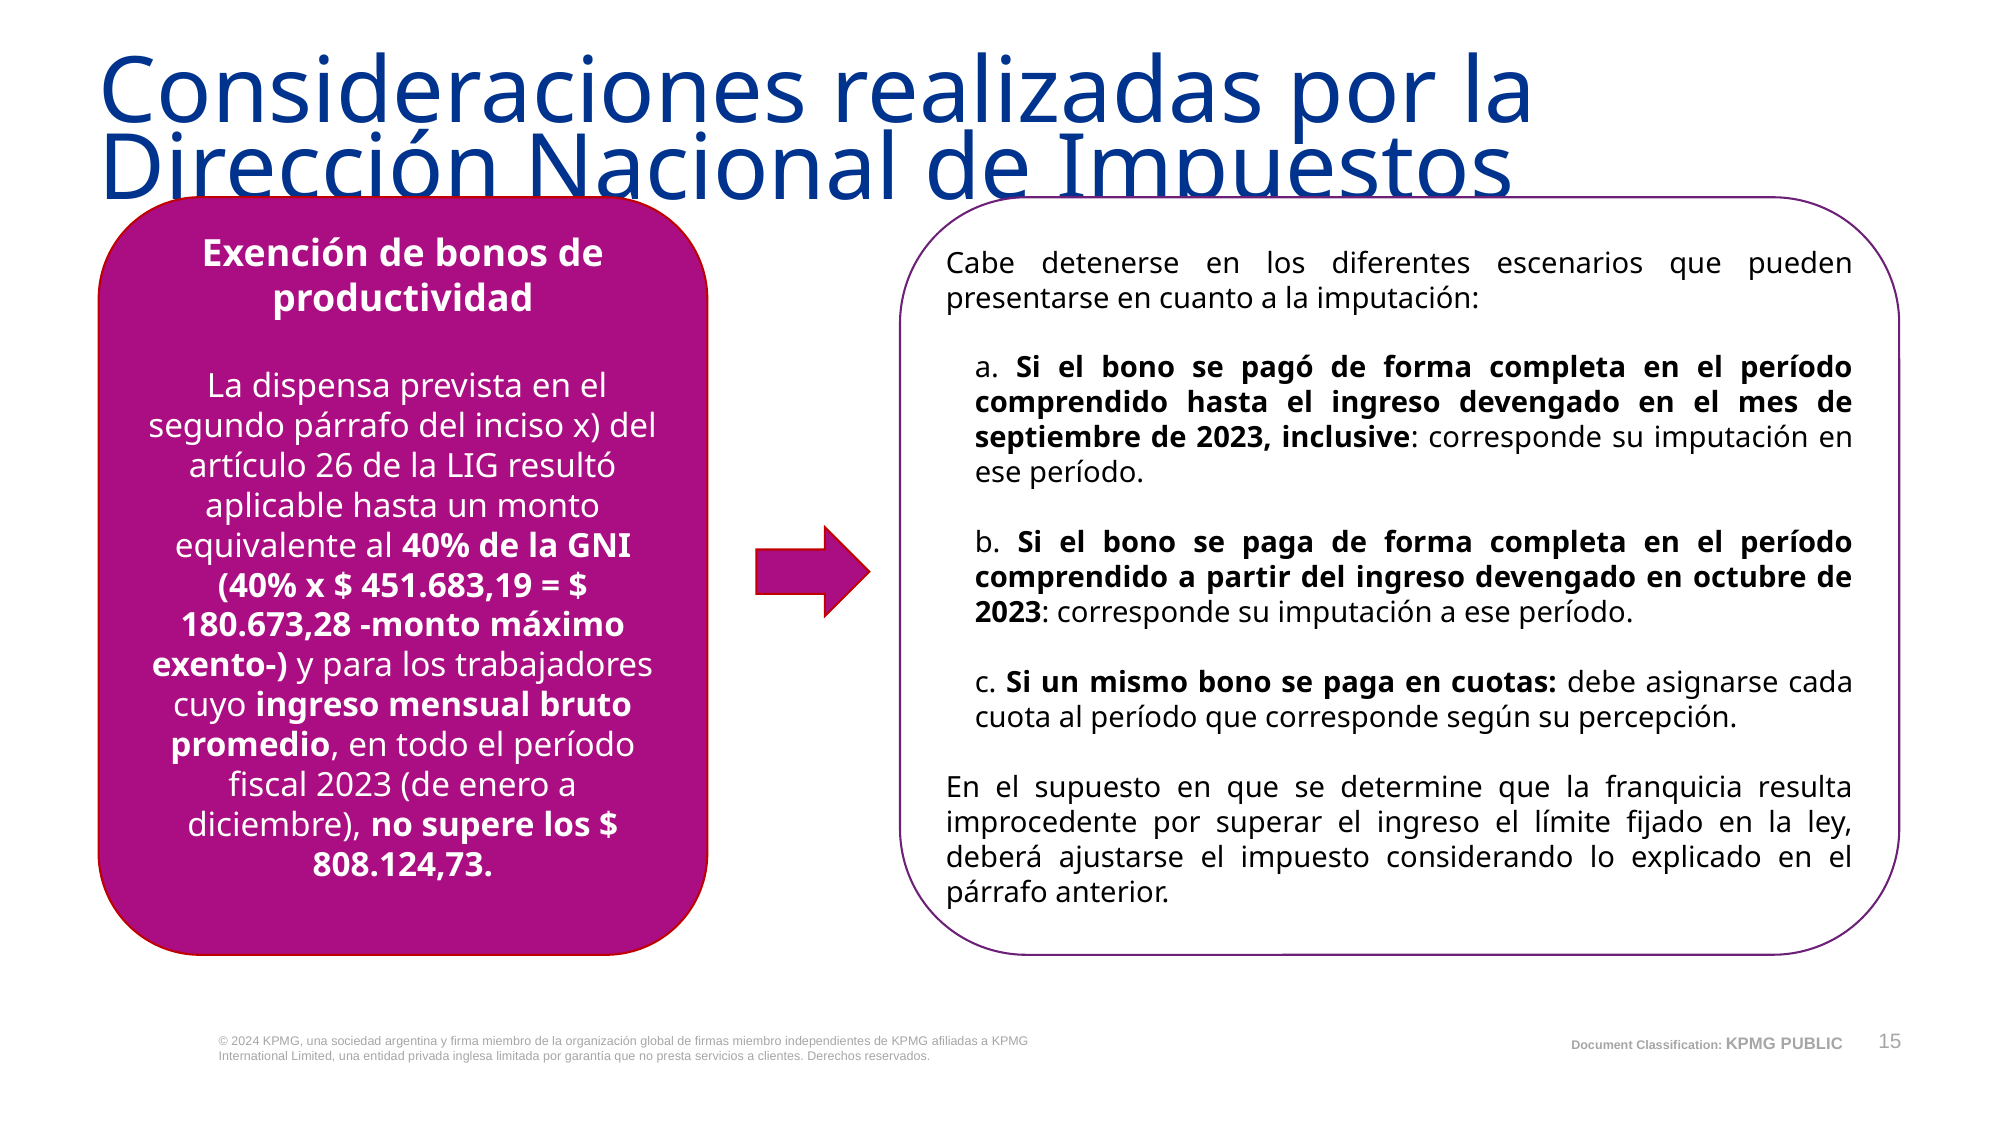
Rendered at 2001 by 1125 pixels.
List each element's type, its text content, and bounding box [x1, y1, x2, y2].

text_box Cabe detenerse en los diferentes escenarios que pueden presentarse en cuanto a la imputación: a. Si el bono se pagó de forma completa en el período comprendido hasta el ingreso devengado en el mes de septiembre de 2023, inclusive: corresponde su imputación en ese período. b. Si el bono se paga de forma completa en el período comprendido a partir del ingreso devengado en octubre de 2023: corresponde su imputación a ese período. c. Si un mismo bono se paga en cuotas: debe asignarse cada cuota al período que corresponde según su percepción. En el supuesto en que se determine que la franquicia resulta improcedente por superar el ingreso el límite fijado en la ley, deberá ajustarse el impuesto considerando lo explicado en el párrafo anterior. [898, 196, 1901, 956]
text_box Exención de bonos de productividad La dispensa prevista en el segundo párrafo del inciso x) del artículo 26 de la LIG resultó aplicable hasta un monto equivalente al 40% de la GNI (40% x $ 451.683,19 = $ 180.673,28 -monto máximo exento-) y para los trabajadores cuyo ingreso mensual bruto promedio, en todo el período fiscal 2023 (de enero a diciembre), no supere los $ 808.124,73. [97, 196, 709, 956]
text_box Consideraciones realizadas por la Dirección Nacional de Impuestos [98, 61, 1900, 180]
text_box [755, 524, 871, 619]
